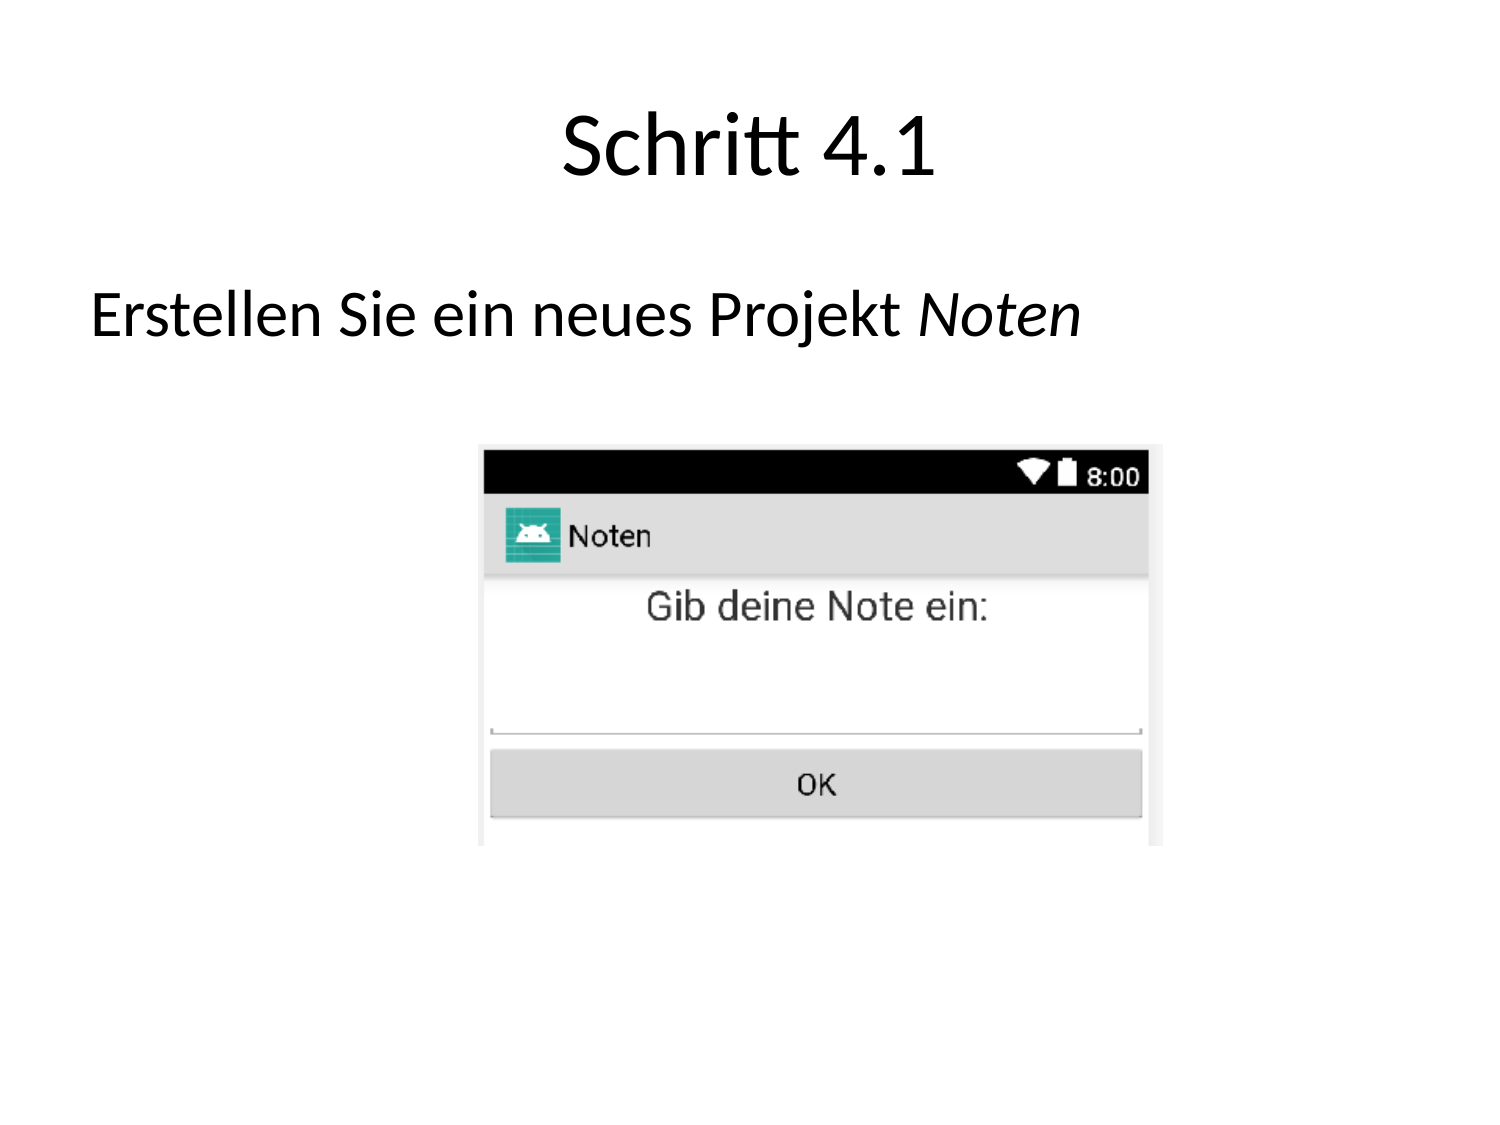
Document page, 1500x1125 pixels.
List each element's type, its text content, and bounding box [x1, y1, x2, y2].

list Erstellen Sie ein neues Projekt Noten [75, 262, 1425, 1005]
picture [478, 444, 1163, 847]
title Schritt 4.1 [75, 45, 1425, 233]
